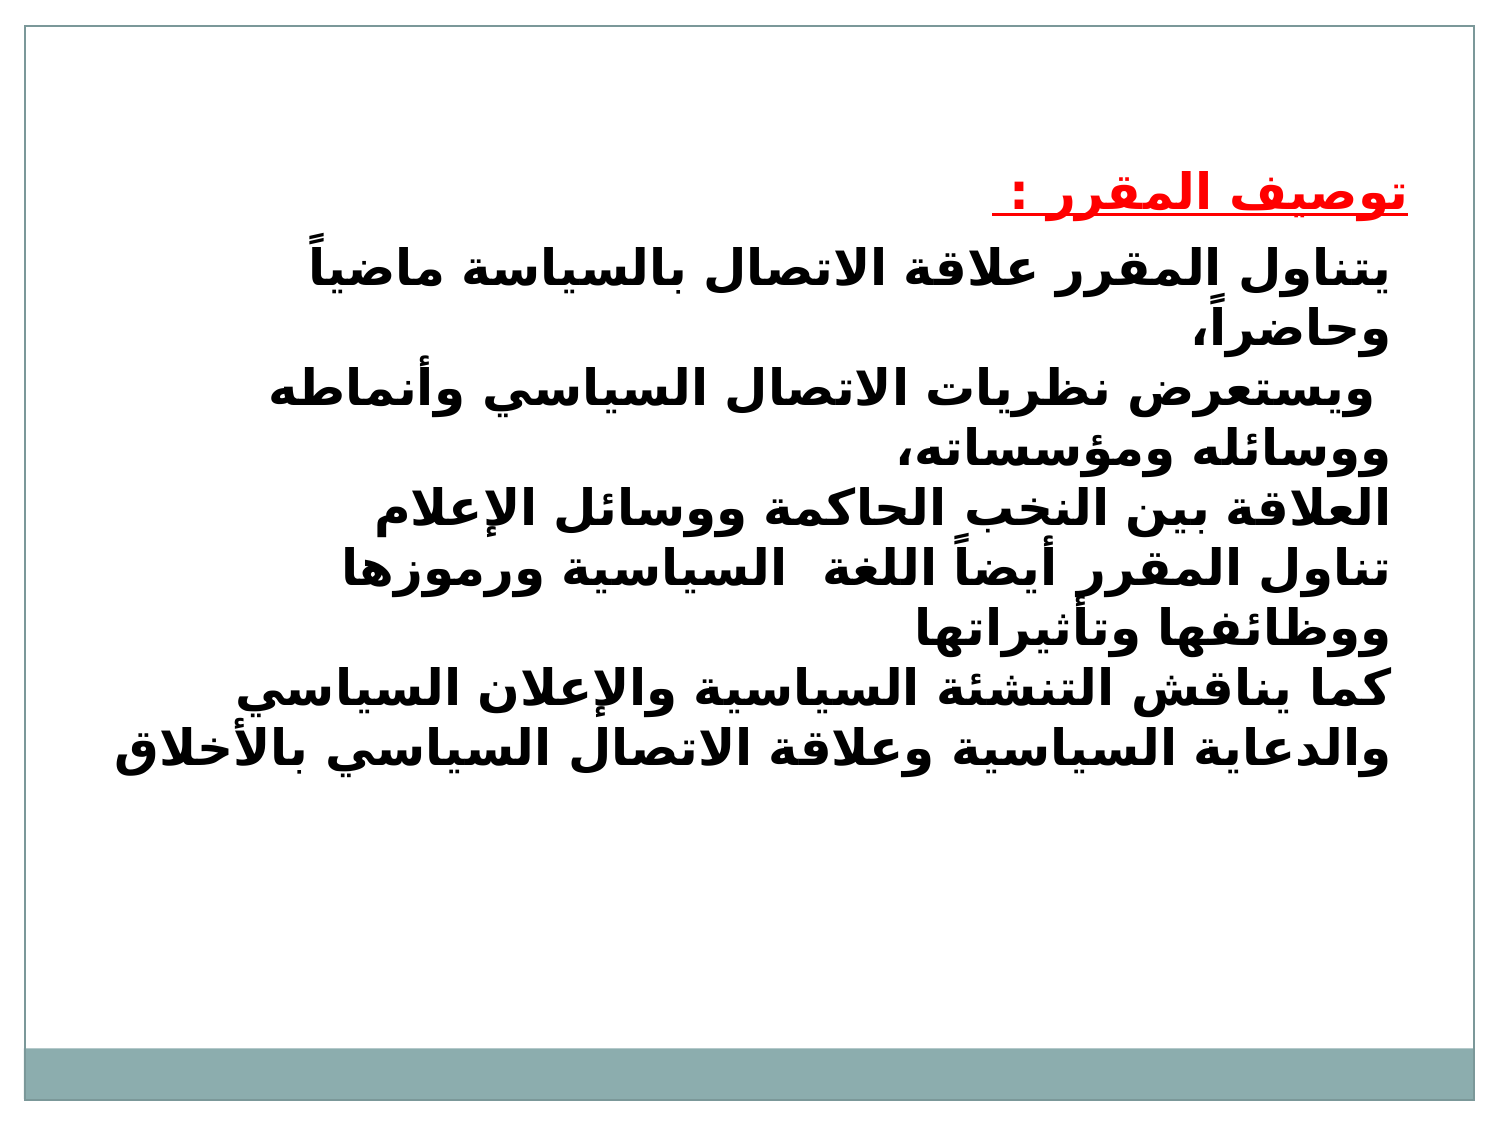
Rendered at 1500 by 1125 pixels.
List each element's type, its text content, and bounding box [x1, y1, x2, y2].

text_box توصيف المقرر : [977, 152, 1423, 228]
text_box يتناول المقرر علاقة الاتصال بالسياسة ماضياً وحاضراً، ويستعرض نظريات الاتصال السياسي وأنماطه ووسائله ومؤسساته، العلاقة بين النخب الحاكمة ووسائل الإعلام تناول المقرر أيضاً اللغة السياسية ورموزها ووظائفها وتأثيراتها كما يناقش التنشئة السياسية والإعلان السياسي والدعاية السياسية وعلاقة الاتصال السياسي بالأخلاق [93, 228, 1407, 784]
